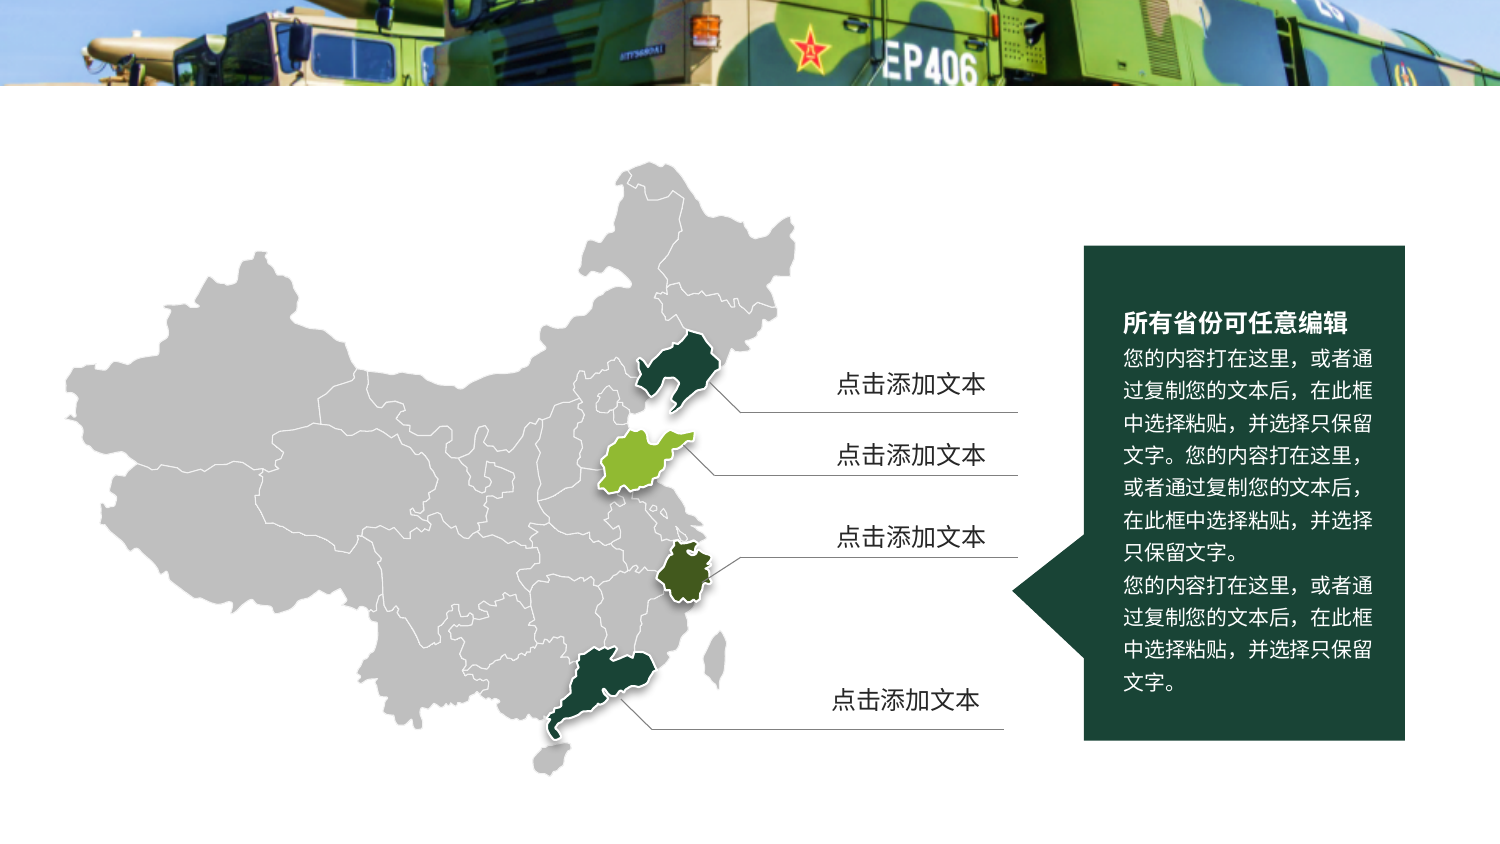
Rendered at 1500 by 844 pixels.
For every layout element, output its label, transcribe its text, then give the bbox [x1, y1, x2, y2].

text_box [620, 698, 652, 730]
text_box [683, 445, 715, 476]
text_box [701, 557, 741, 583]
text_box 点击添加文本 [825, 362, 998, 404]
text_box 所有省份可任意编辑 您的内容打在这里，或者通过复制您的文本后，在此框中选择粘贴，并选择只保留文字。您的内容打在这里，或者通过复制您的文本后，在此框中选择粘贴，并选择只保留文字。 您的内容打在这里，或者通过复制您的文本后，在此框中选择粘贴，并选择只保留文字。 [1112, 272, 1385, 701]
picture [0, 0, 1500, 86]
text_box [64, 161, 796, 777]
text_box [1010, 244, 1406, 742]
text_box 点击添加文本 [825, 433, 998, 475]
text_box 点击添加文本 [819, 679, 993, 721]
text_box 点击添加文本 [825, 515, 998, 557]
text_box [709, 382, 741, 413]
